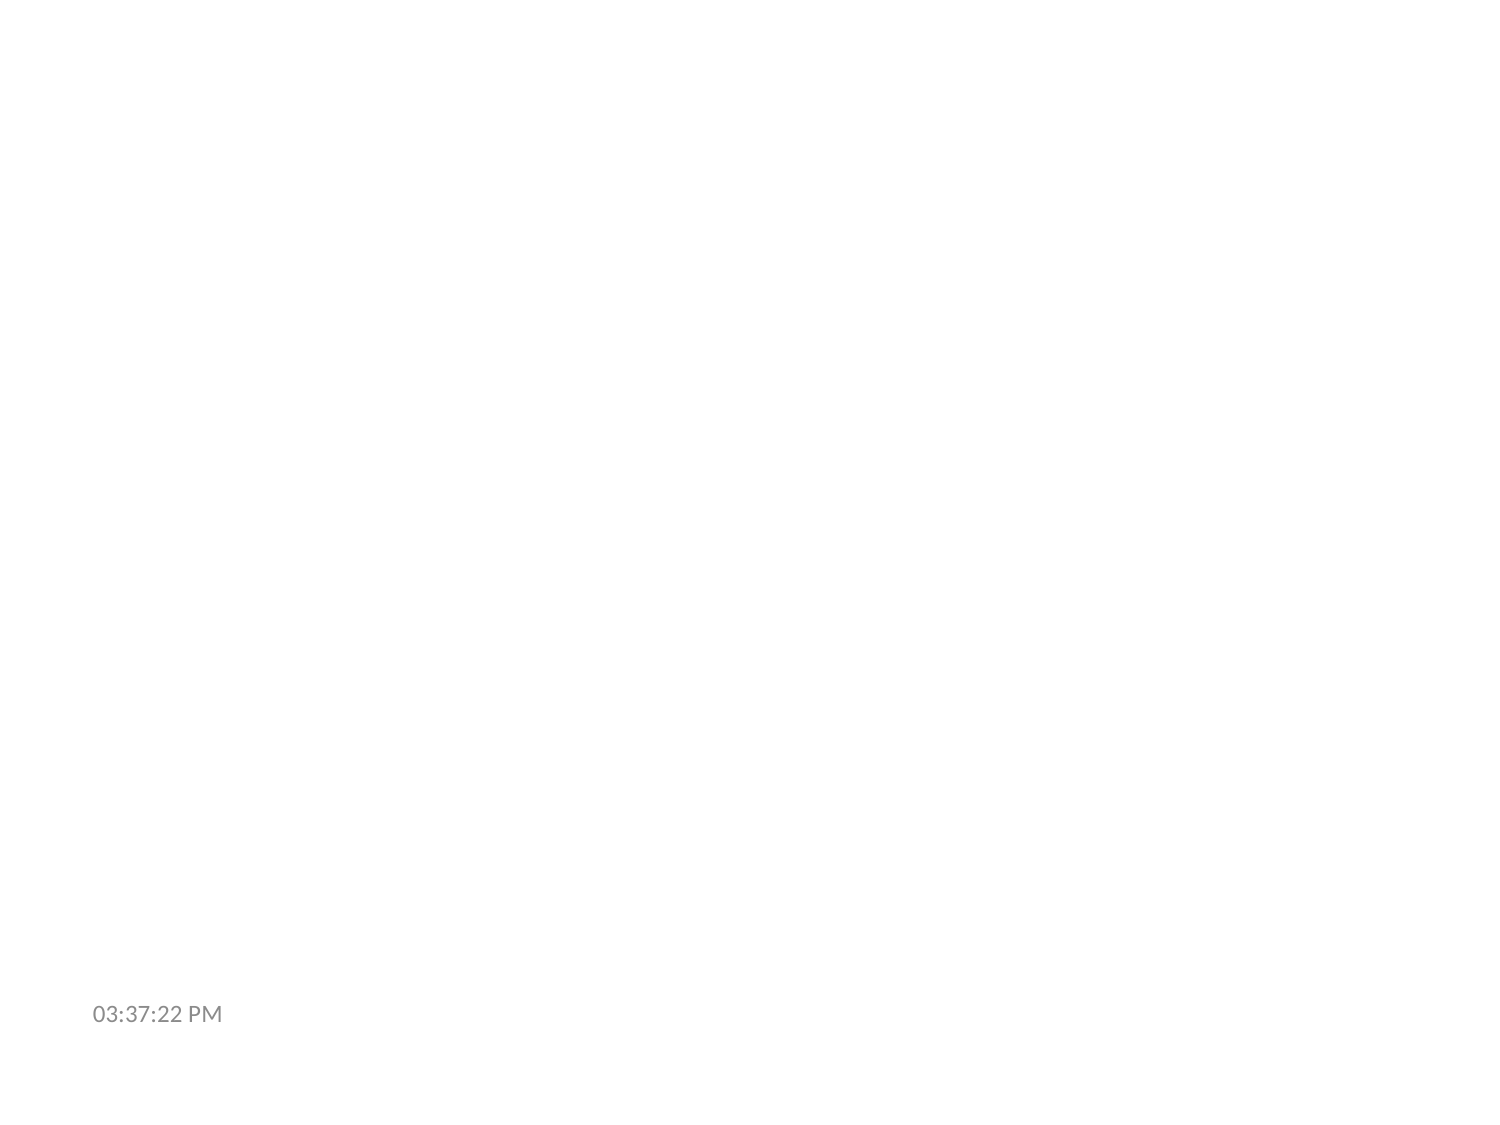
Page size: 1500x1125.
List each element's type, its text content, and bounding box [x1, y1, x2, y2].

text_box 3:35:09 PM [77, 982, 428, 1043]
